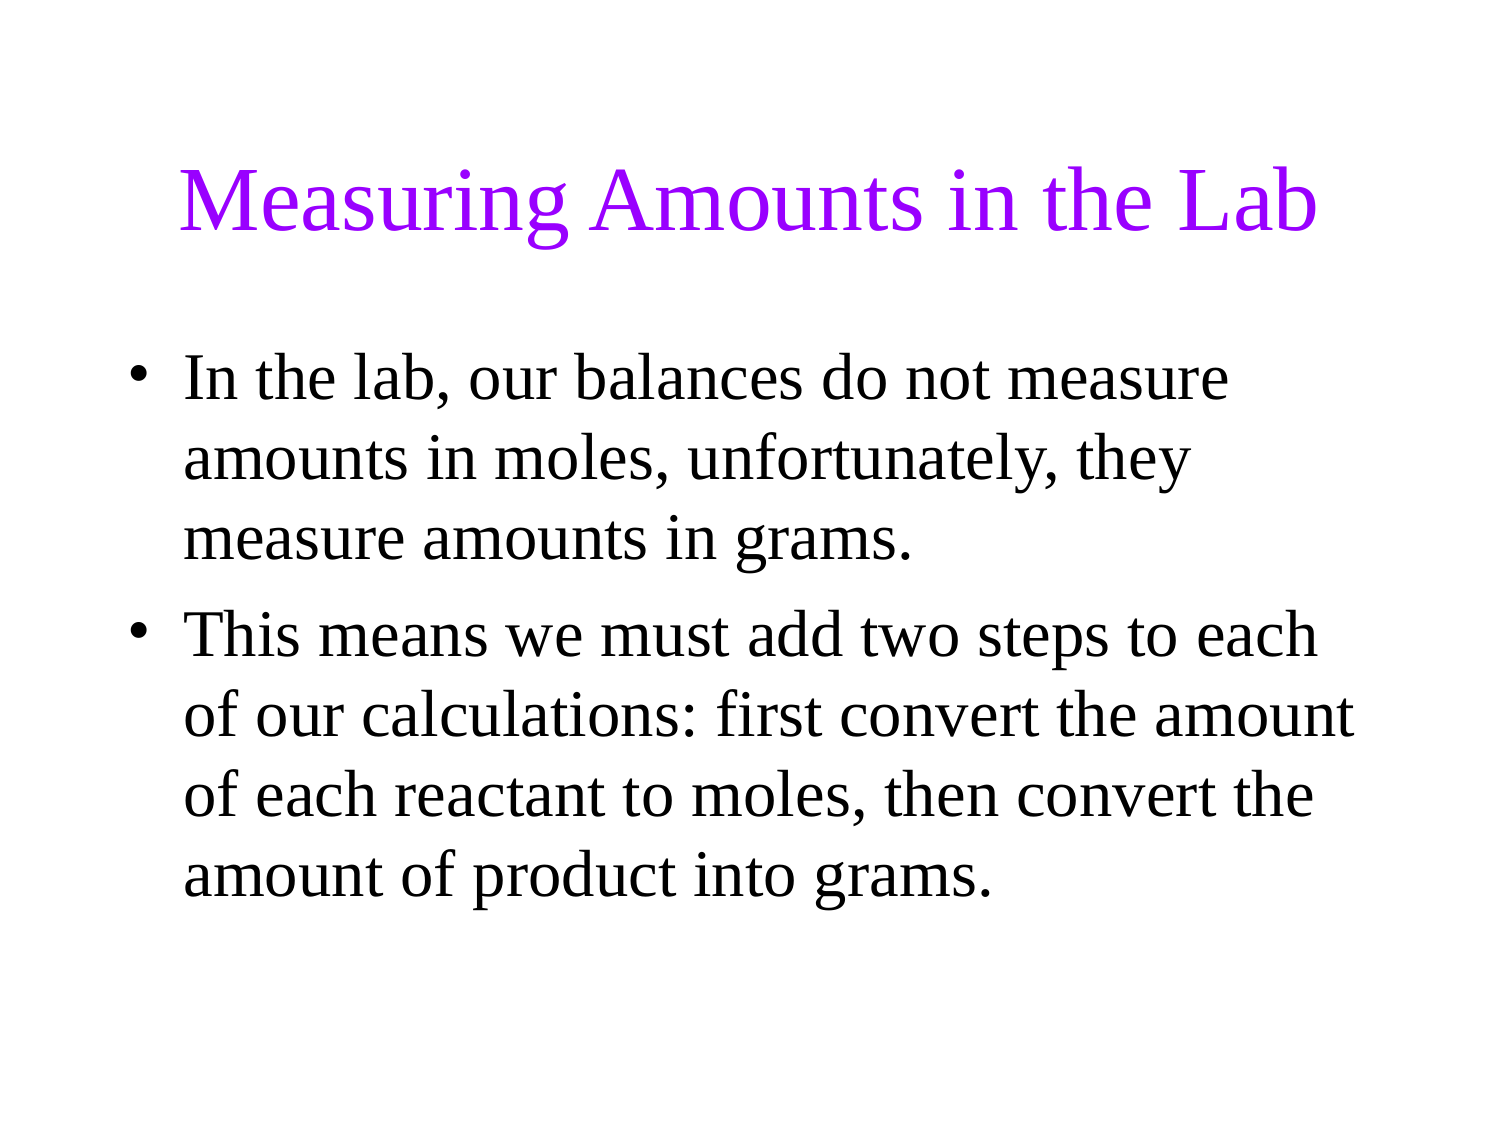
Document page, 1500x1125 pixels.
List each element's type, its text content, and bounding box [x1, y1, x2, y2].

text_box Measuring Amounts in the Lab [112, 99, 1388, 288]
text_box In the lab, our balances do not measure amounts in moles, unfortunately, they measure amounts in grams. This means we must add two steps to each of our calculations: first convert the amount of each reactant to moles, then convert the amount of product into grams. [112, 324, 1388, 1000]
